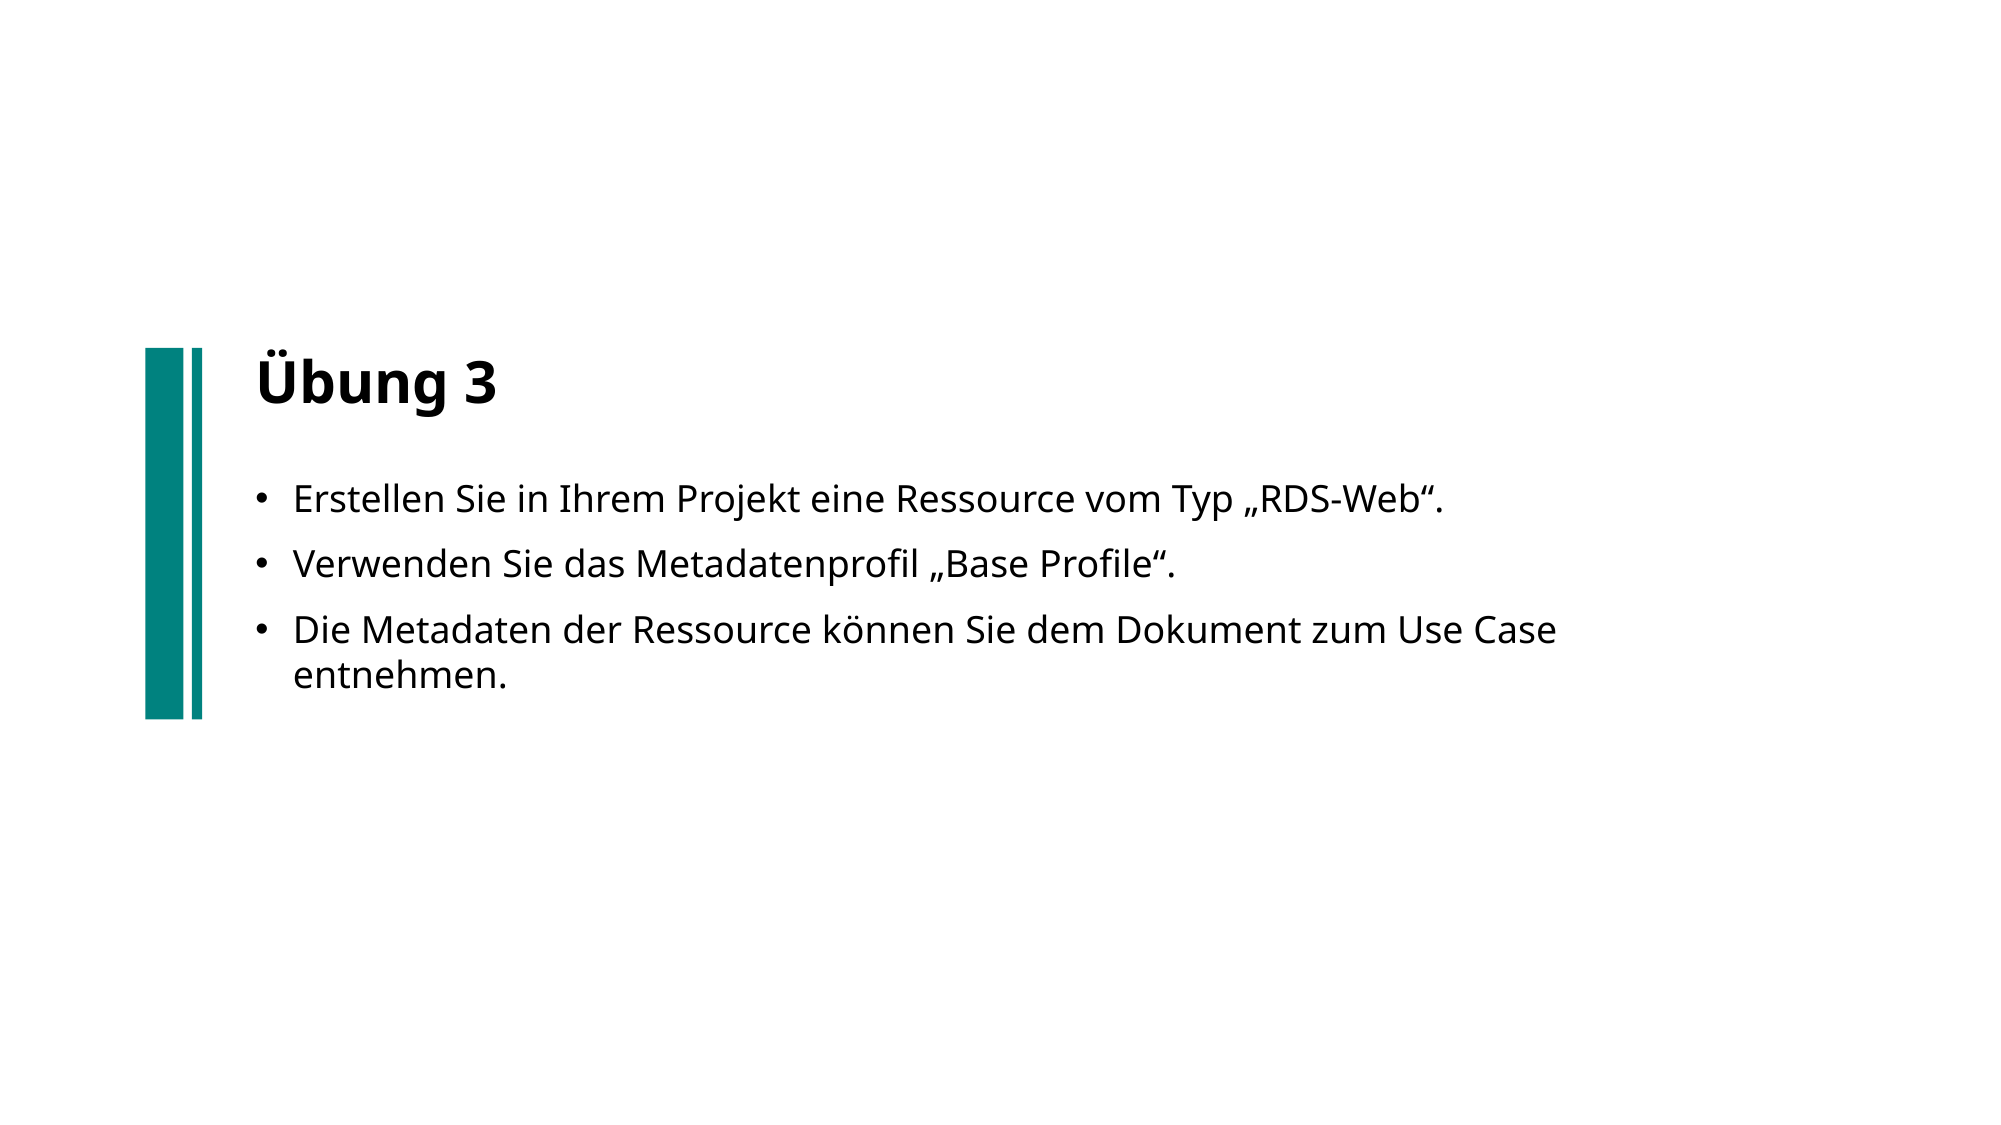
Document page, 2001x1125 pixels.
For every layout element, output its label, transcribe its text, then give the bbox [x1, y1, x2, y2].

list Erstellen Sie in Ihrem Projekt eine Ressource vom Typ „RDS-Web“. Verwenden Sie das Metadatenprofil „Base Profile“. Die Metadaten der Ressource können Sie dem Dokument zum Use Case entnehmen. [240, 467, 1745, 788]
text_box Übung 3 [240, 345, 877, 431]
text_box [191, 347, 203, 720]
text_box [144, 347, 184, 720]
